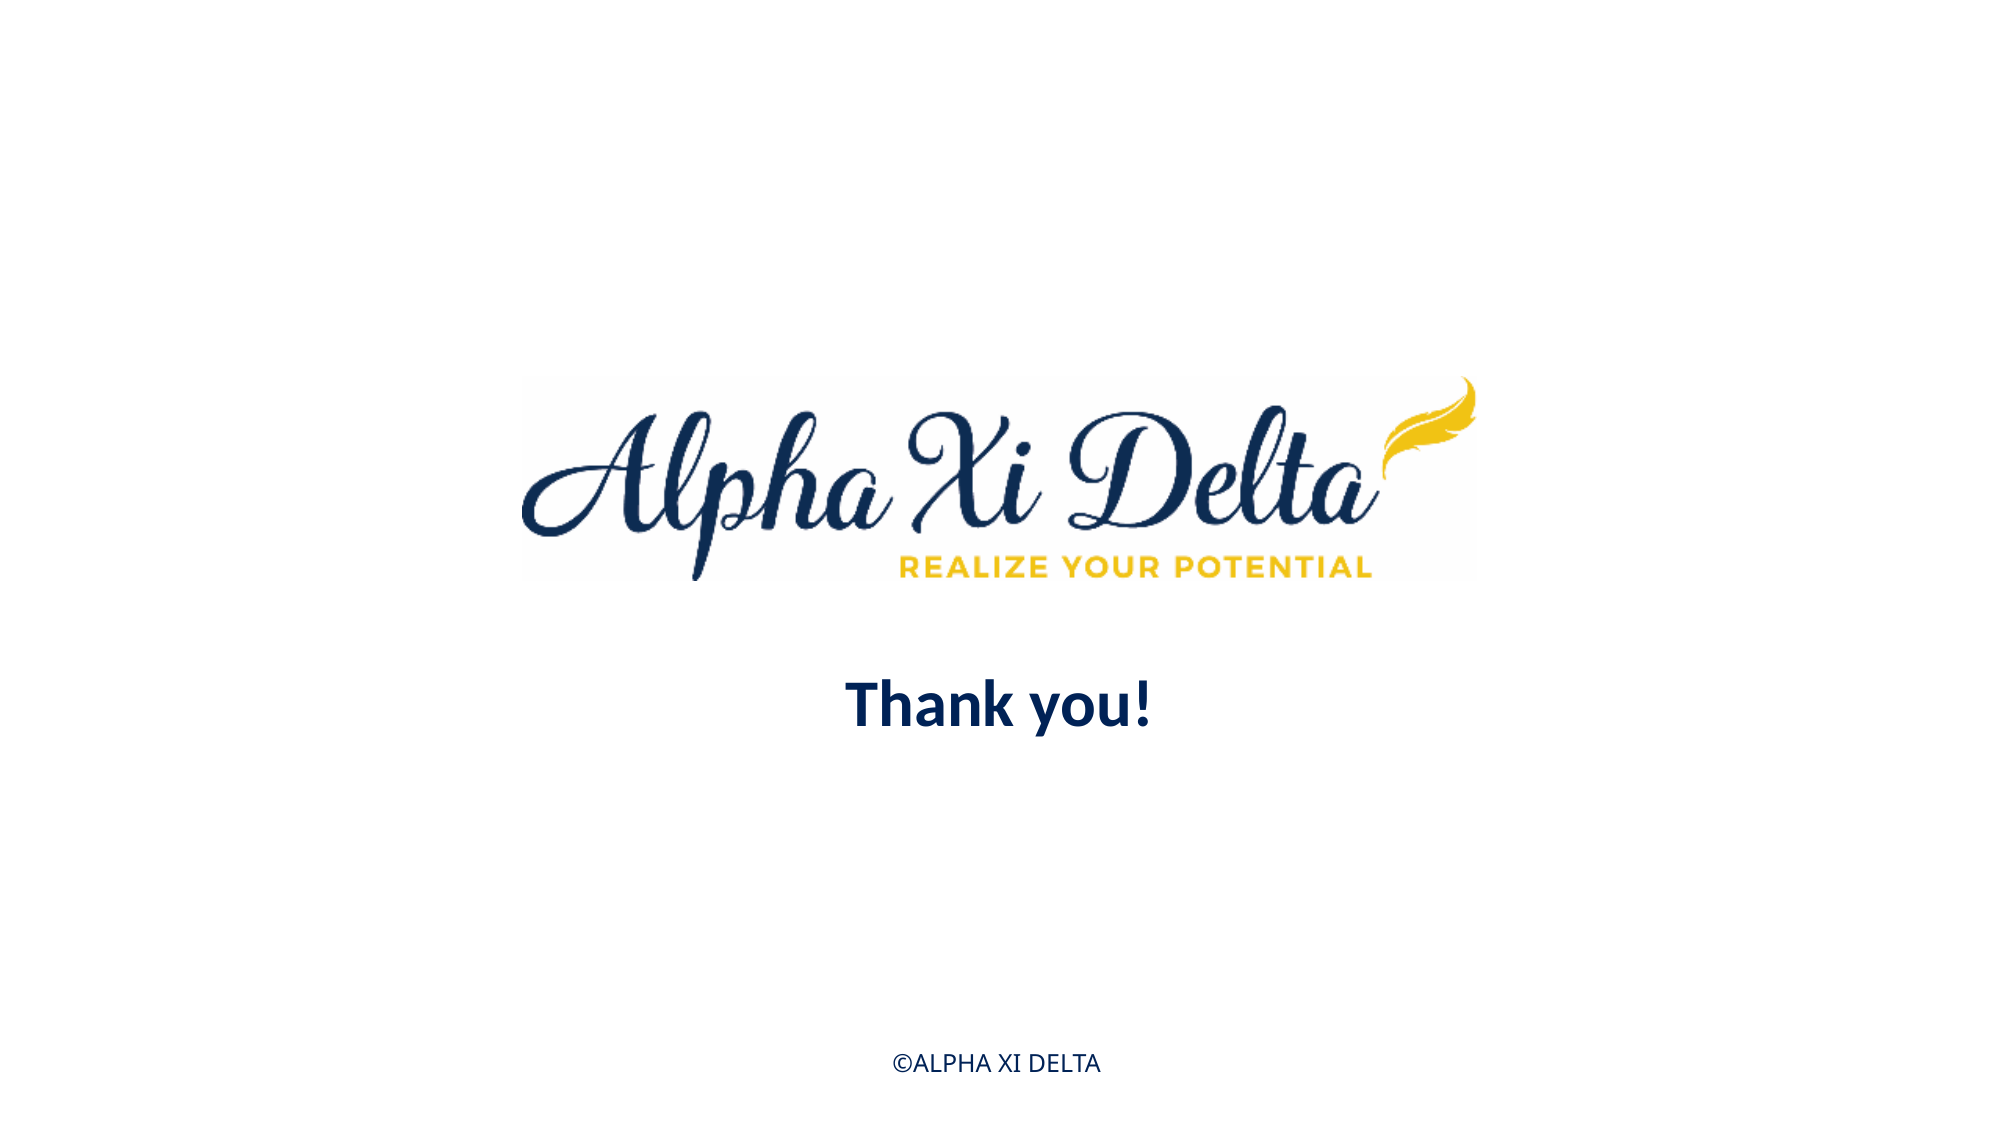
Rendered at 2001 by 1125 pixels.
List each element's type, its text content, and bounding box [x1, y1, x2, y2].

picture [522, 376, 1477, 581]
subtitle Thank you! [249, 661, 1750, 977]
footer ©ALPHA XI DELTA [137, 1032, 1863, 1092]
